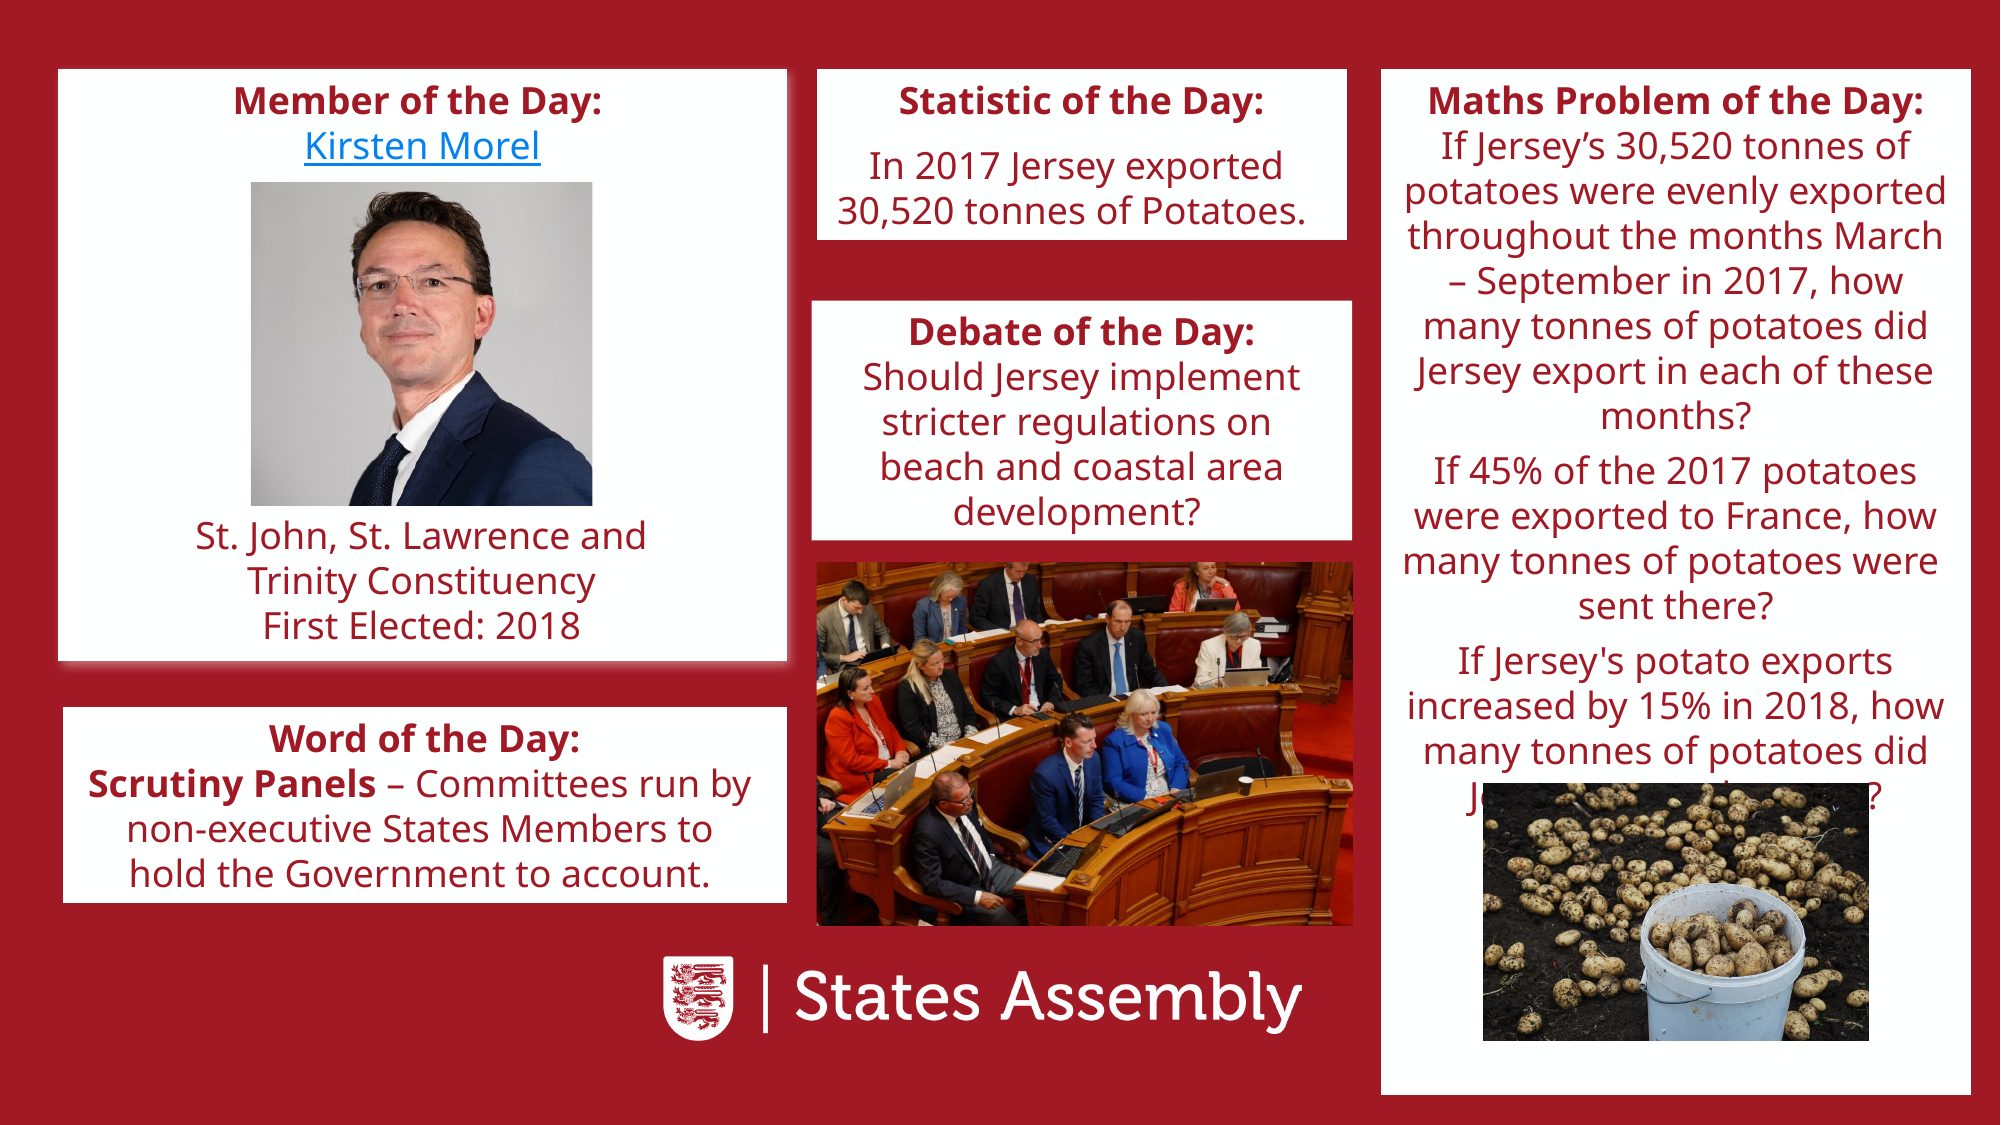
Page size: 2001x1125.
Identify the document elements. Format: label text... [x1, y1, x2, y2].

text_box Maths Problem of the Day: If Jersey’s 30,520 tonnes of potatoes were evenly exported throughout the months March – September in 2017, how many tonnes of potatoes did Jersey export in each of these months? If 45% of the 2017 potatoes were exported to France, how many tonnes of potatoes were sent there? If Jersey's potato exports increased by 15% in 2018, how many tonnes of potatoes did Jersey export that year? [1381, 69, 1971, 1095]
text_box Debate of the Day: Should Jersey implement stricter regulations on beach and coastal area development? [811, 300, 1353, 541]
text_box Word of the Day: Scrutiny Panels – Committees run by non-executive States Members to hold the Government to account. [63, 707, 787, 903]
text_box Statistic of the Day: In 2017 Jersey exported 30,520 tonnes of Potatoes. [817, 69, 1347, 240]
picture [1483, 782, 1869, 1041]
text_box St. John, St. Lawrence and Trinity Constituency First Elected: 2018 [59, 505, 784, 656]
picture [816, 562, 1353, 926]
picture [250, 181, 593, 506]
text_box Member of the Day: Kirsten Morel [7, 69, 838, 1125]
picture [663, 956, 1302, 1041]
